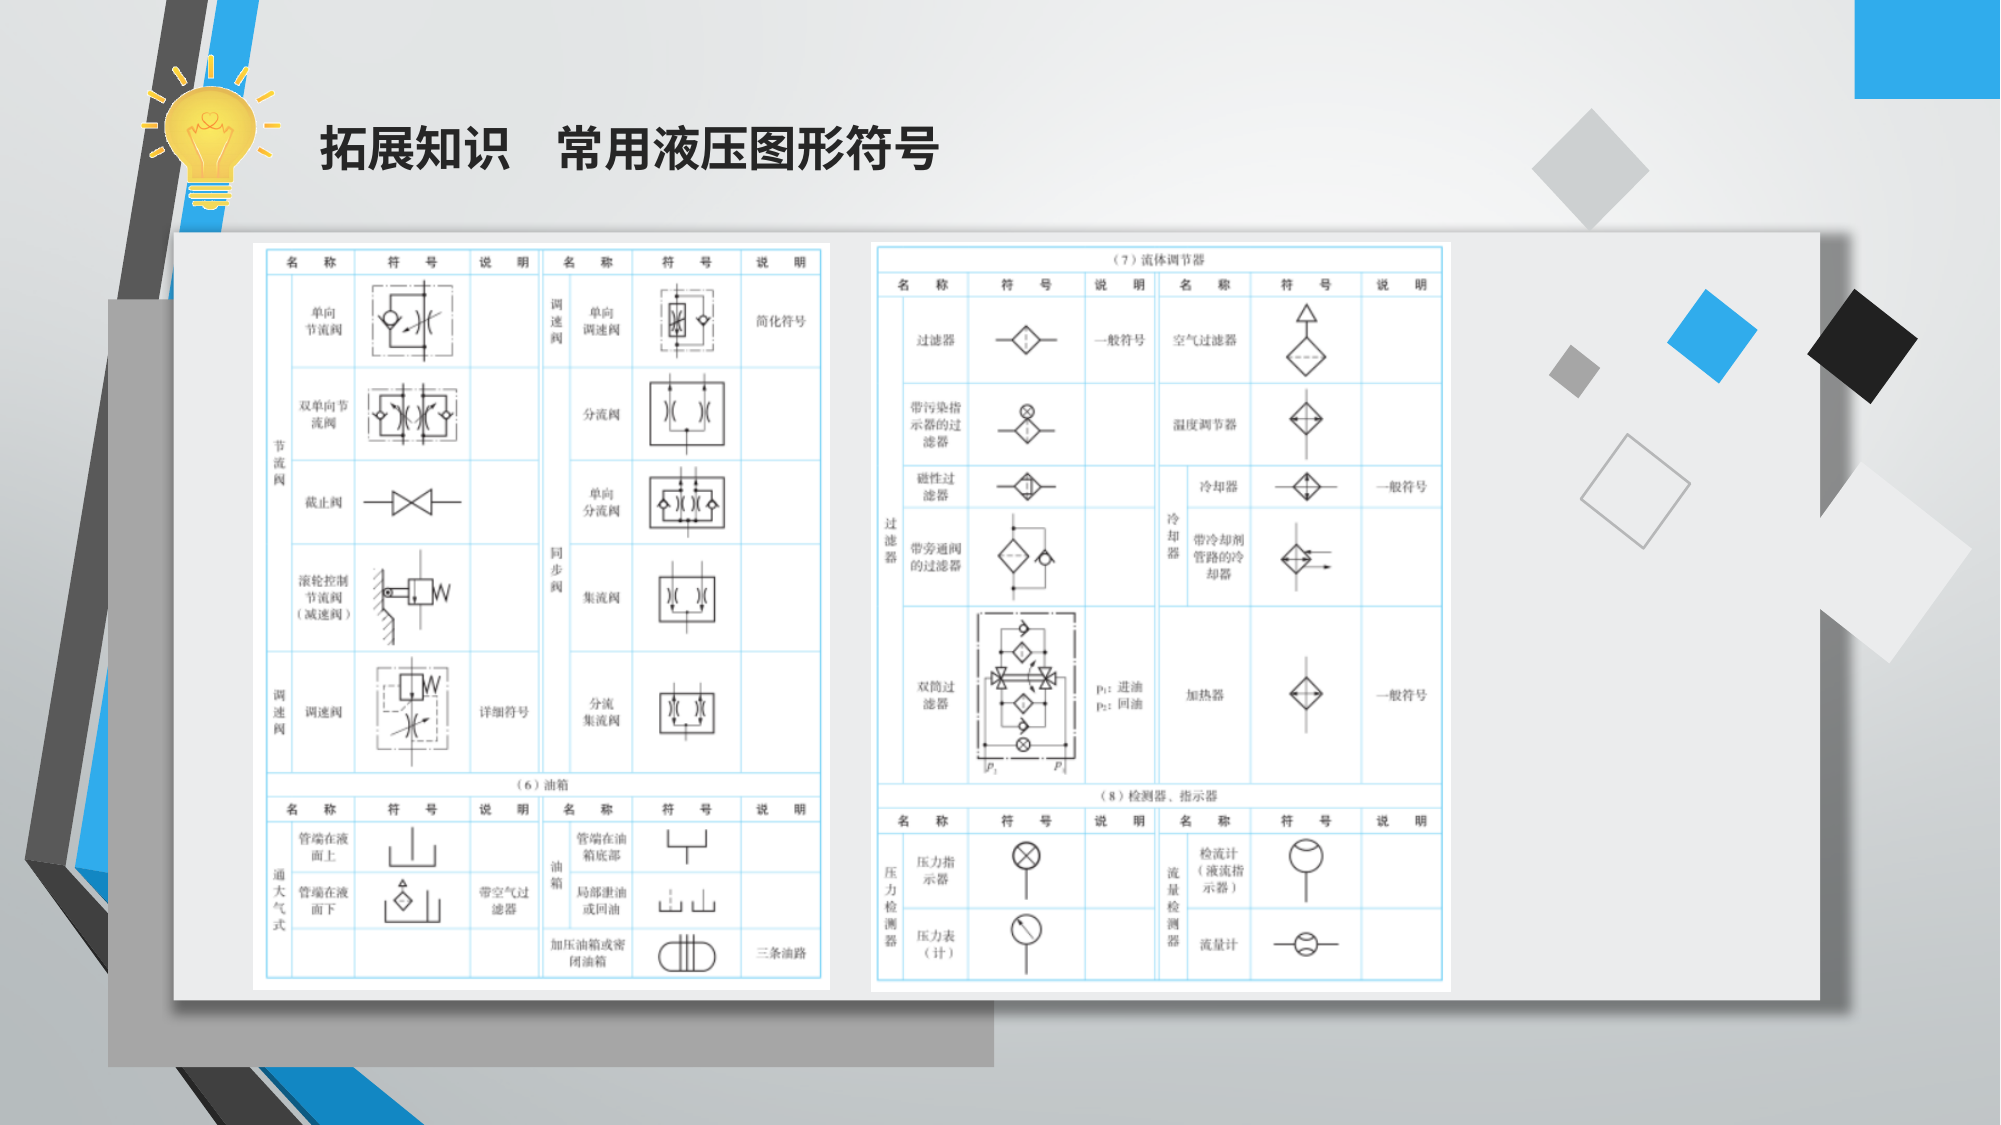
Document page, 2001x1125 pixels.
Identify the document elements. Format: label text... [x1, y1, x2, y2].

picture [871, 241, 1452, 992]
picture [137, 53, 286, 211]
text_box [107, 298, 995, 1068]
picture [253, 243, 830, 990]
text_box 拓展知识 常用液压图形符号 [304, 98, 1047, 224]
text_box [172, 231, 1821, 1002]
text_box [1853, 0, 2000, 100]
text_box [1544, 66, 1924, 710]
